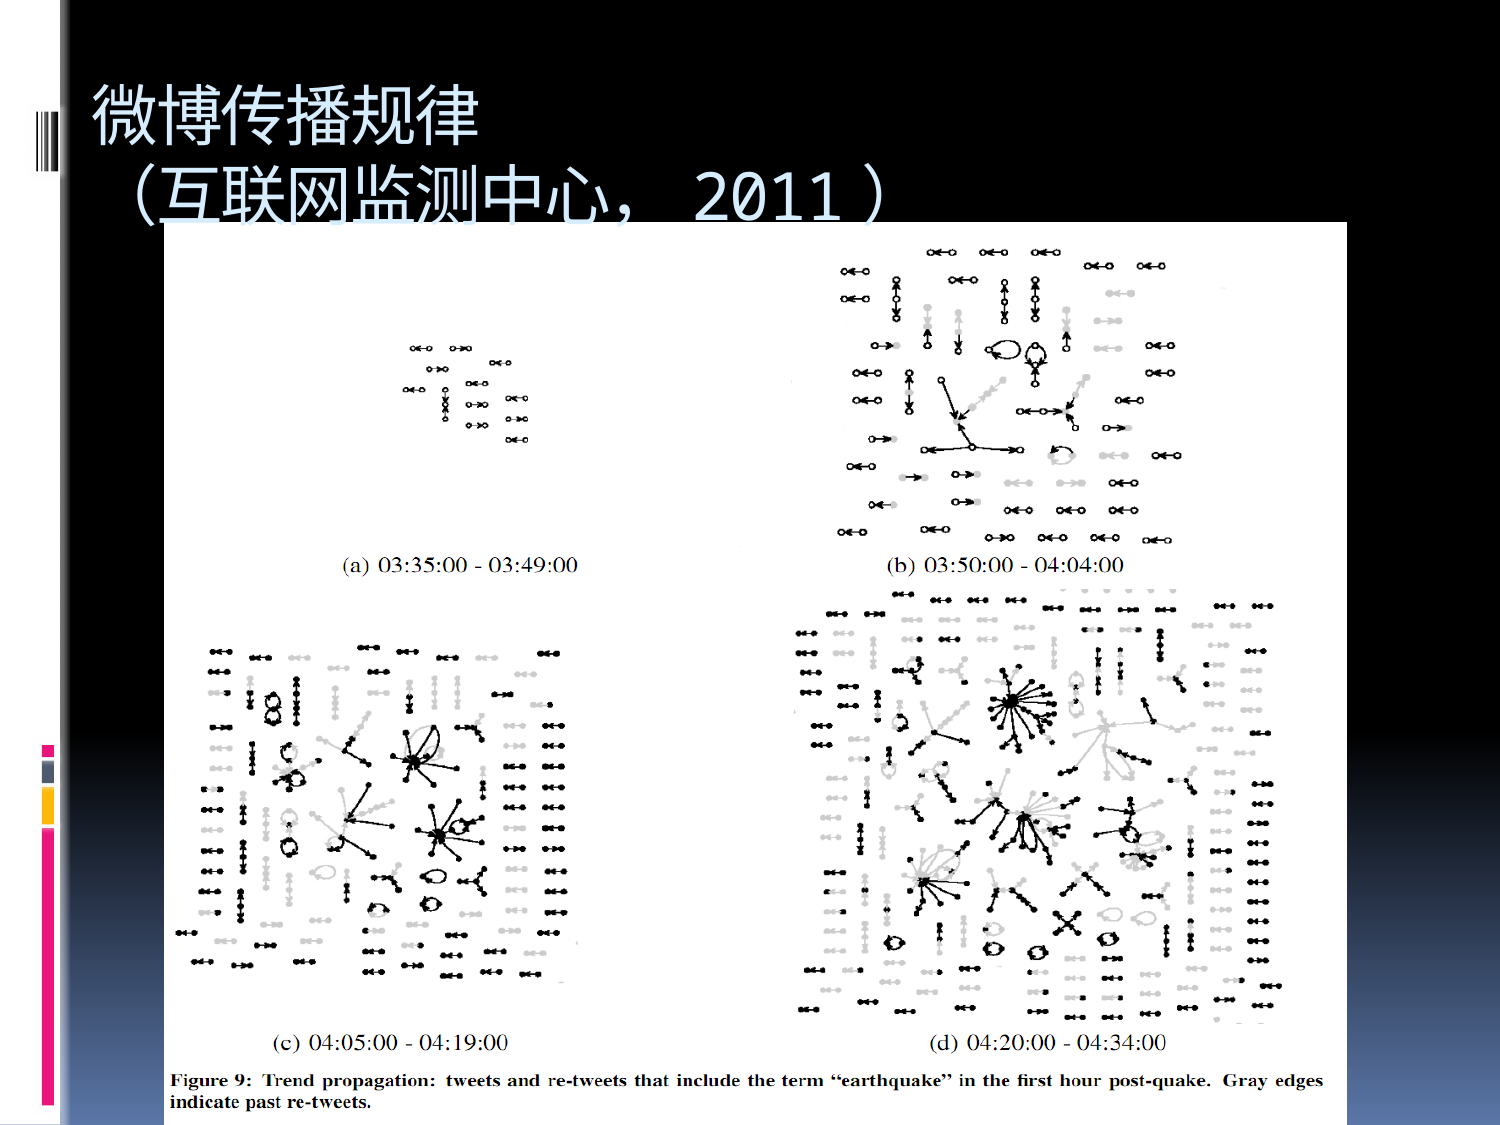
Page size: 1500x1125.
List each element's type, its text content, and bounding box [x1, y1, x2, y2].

title 微博传播规律 （互联网监测中心，2011） [76, 66, 1317, 291]
picture [163, 222, 1347, 1125]
